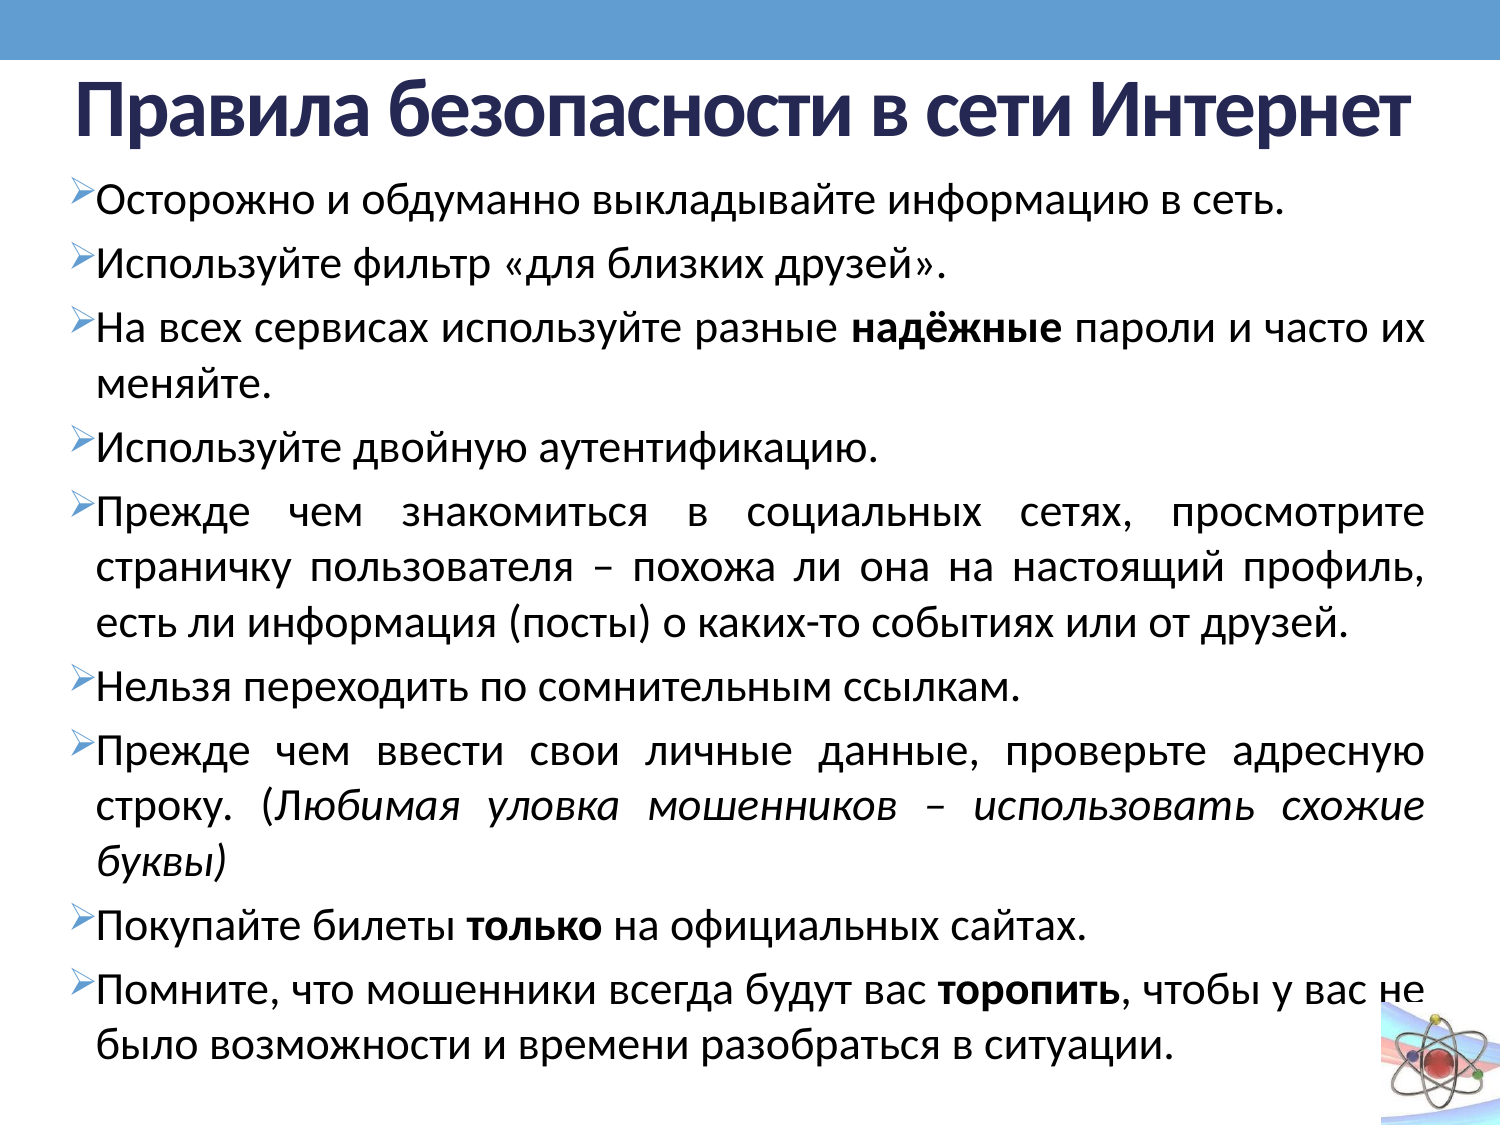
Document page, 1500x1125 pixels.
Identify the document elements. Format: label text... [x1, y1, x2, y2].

picture [1381, 1002, 1500, 1125]
title Правила безопасности в сети Интернет [5, 45, 1483, 161]
list Осторожно и обдуманно выкладывайте информацию в сеть. Используйте фильтр «для близких друзей». На всех сервисах используйте разные надёжные пароли и часто их меняйте. Используйте двойную аутентификацию. Прежде чем знакомиться в социальных сетях, просмотрите страничку пользователя – похожа ли она на настоящий профиль, есть ли информация (посты) о каких-то событиях или от друзей. Нельзя переходить по сомнительным ссылкам. Прежде чем ввести свои личные данные, проверьте адресную строку. (Любимая уловка мошенников – использовать схожие буквы) Покупайте билеты только на официальных сайтах. Помните, что мошенники всегда будут вас торопить, чтобы у вас не было возможности и времени разобраться в ситуации. [53, 160, 1441, 1083]
